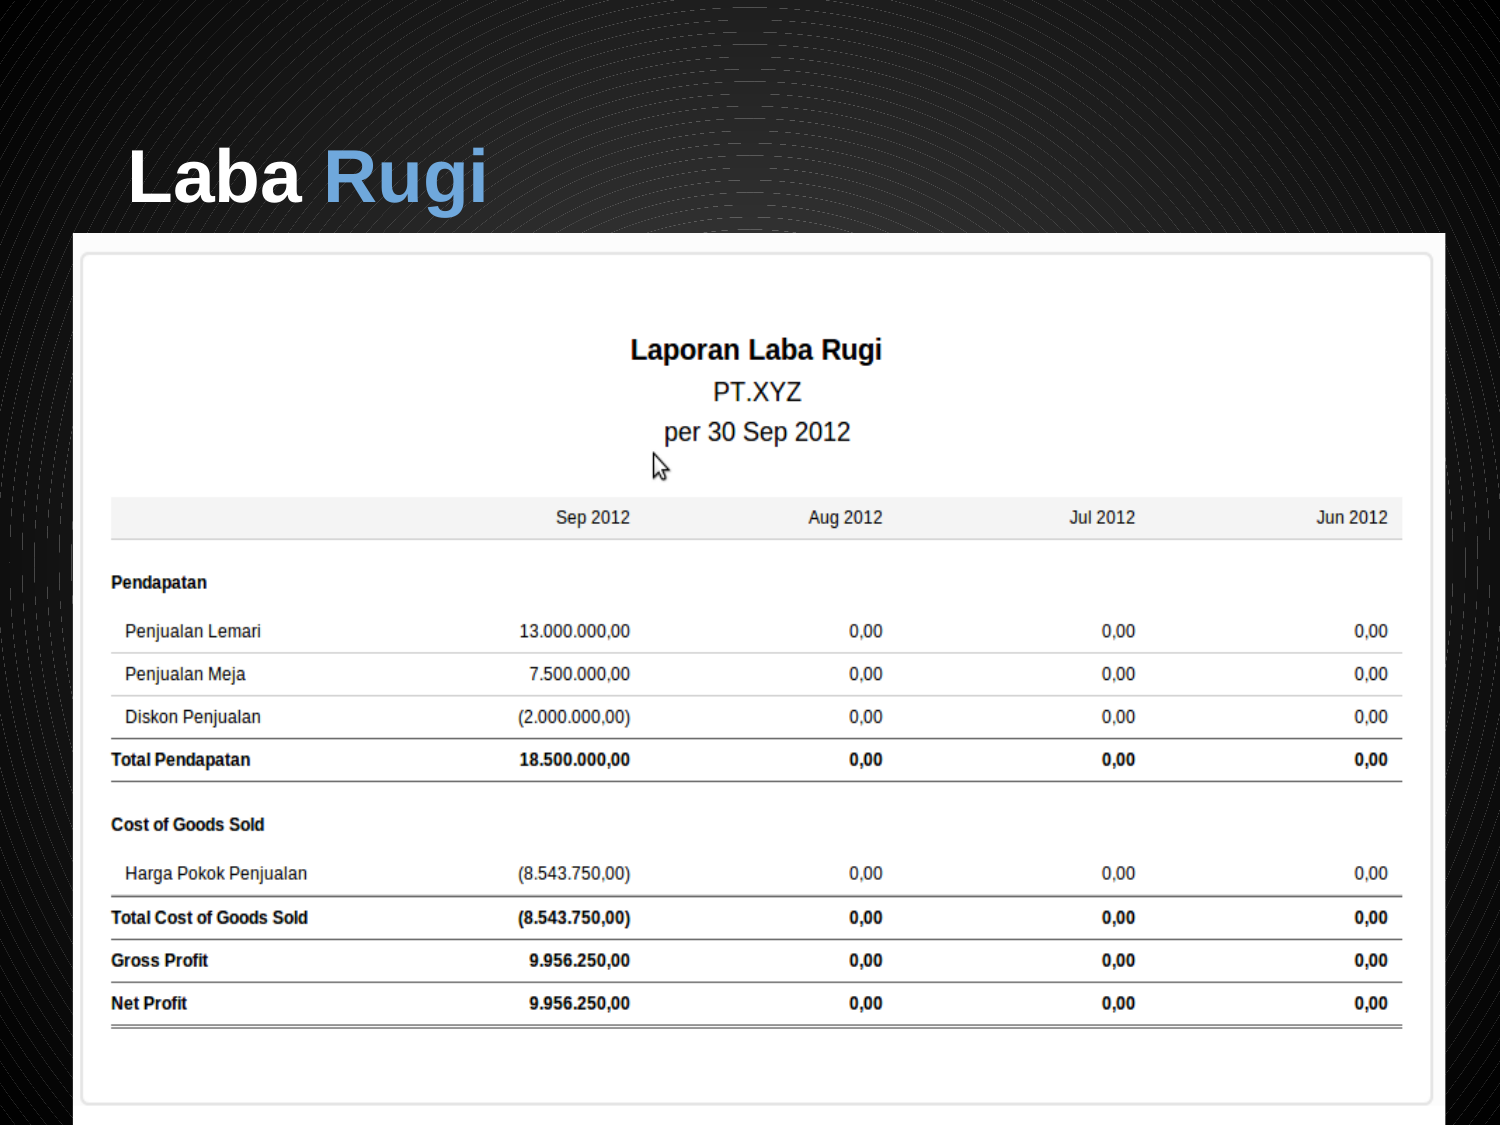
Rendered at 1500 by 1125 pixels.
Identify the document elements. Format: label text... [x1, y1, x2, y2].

title Laba Rugi [75, 45, 1425, 233]
text_box [72, 233, 1446, 1125]
